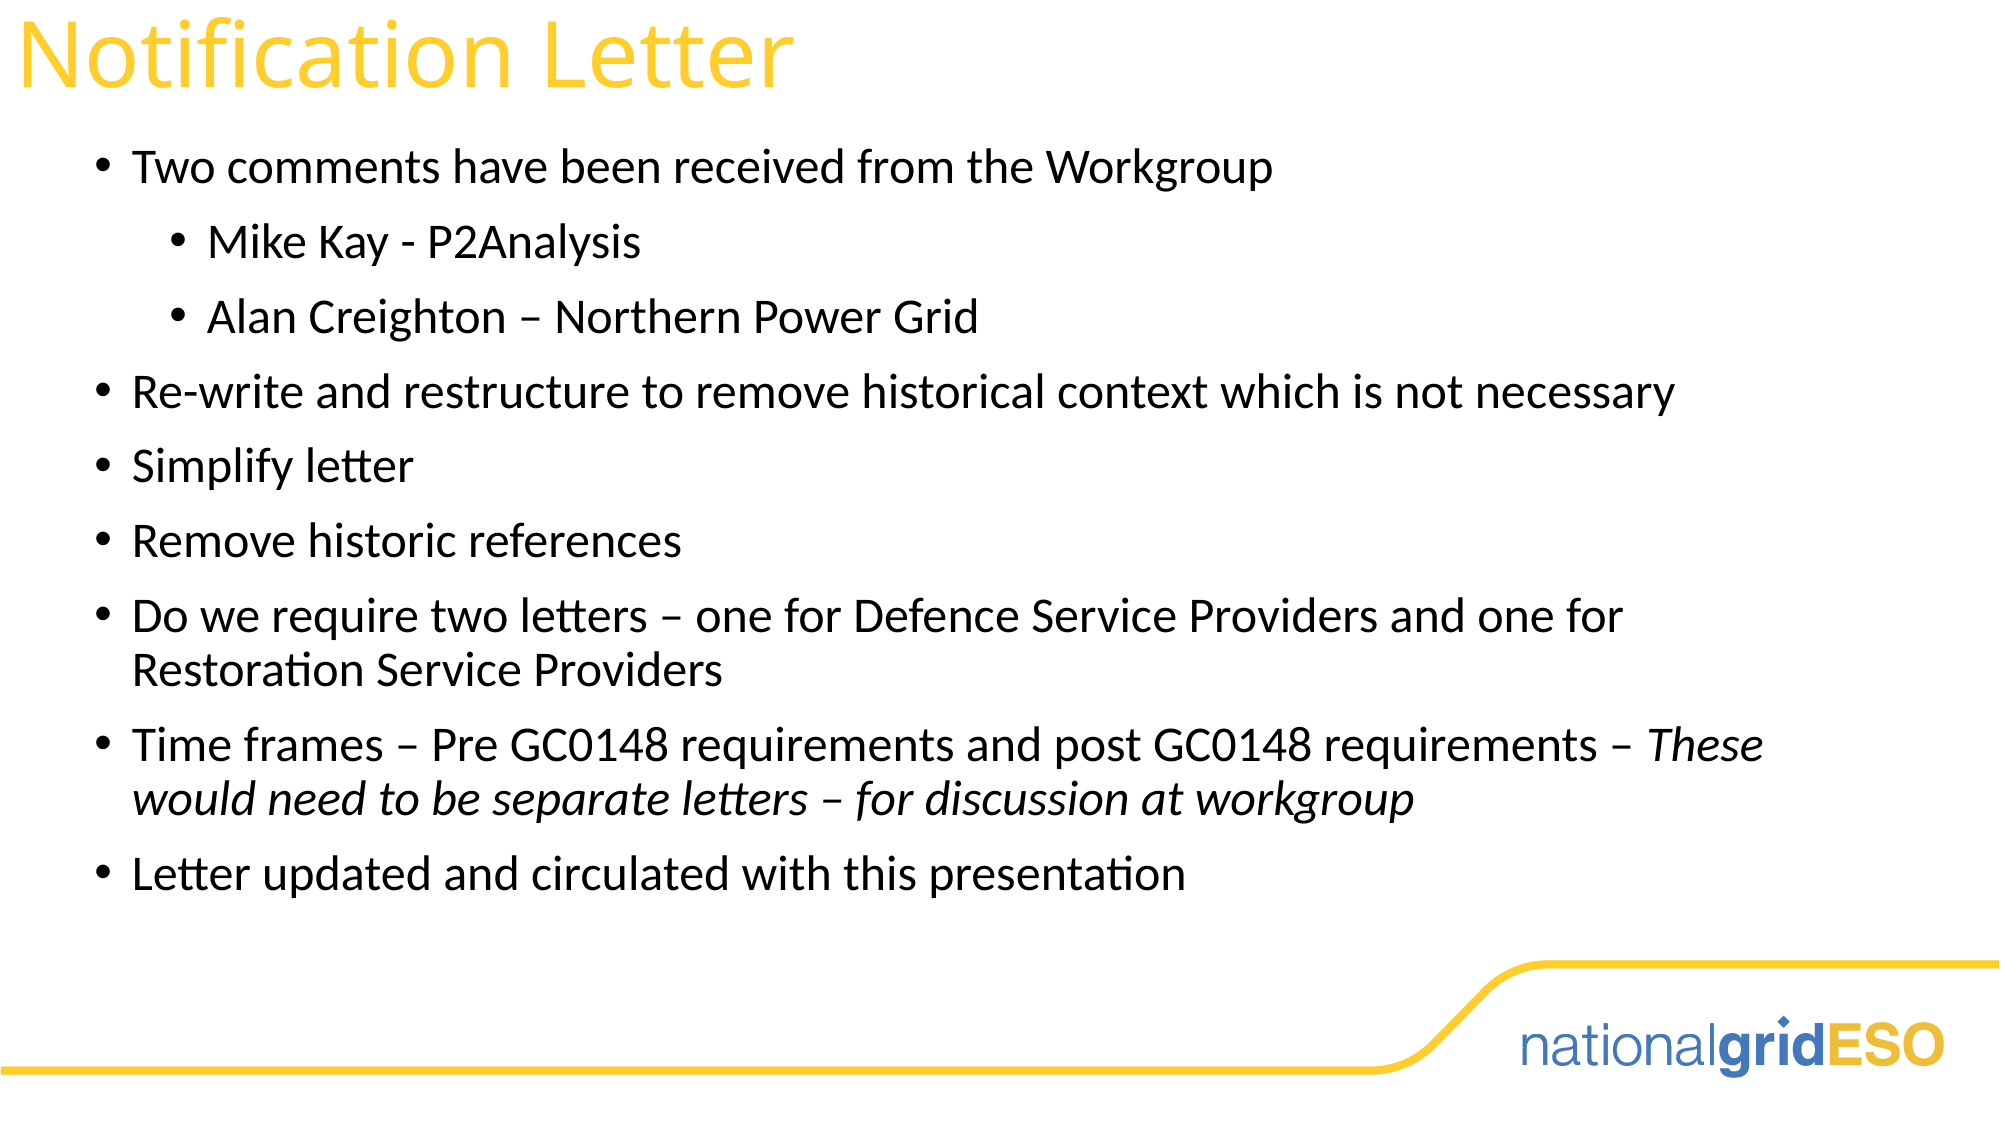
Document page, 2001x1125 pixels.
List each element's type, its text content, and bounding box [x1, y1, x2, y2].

title Notification Letter [0, 0, 1753, 213]
text_box Two comments have been received from the Workgroup Mike Kay - P2Analysis Alan Creighton – Northern Power Grid Re-write and restructure to remove historical context which is not necessary Simplify letter Remove historic references Do we require two letters – one for Defence Service Providers and one for Restoration Service Providers Time frames – Pre GC0148 requirements and post GC0148 requirements – These would need to be separate letters – for discussion at workgroup Letter updated and circulated with this presentation [79, 133, 1833, 954]
picture [0, 954, 2000, 1125]
